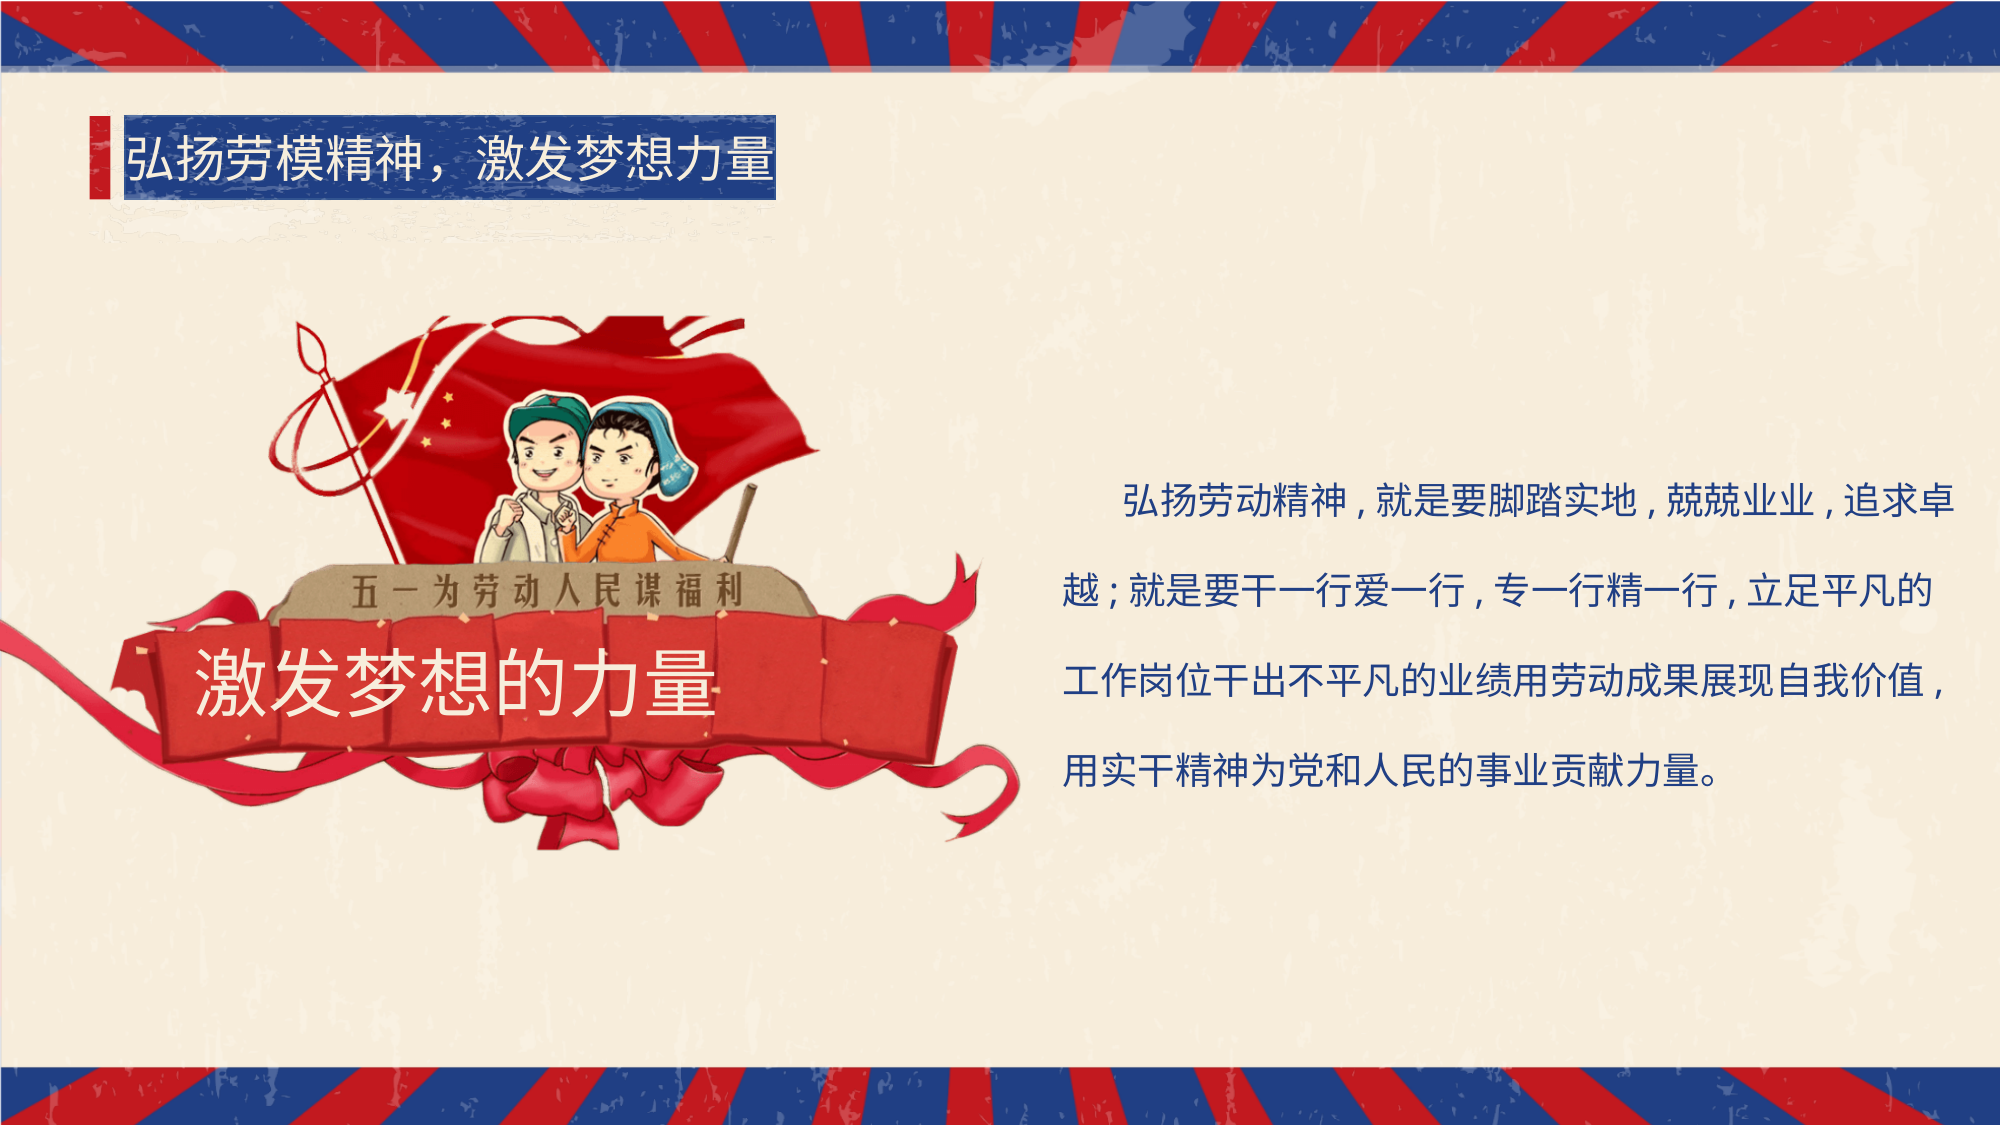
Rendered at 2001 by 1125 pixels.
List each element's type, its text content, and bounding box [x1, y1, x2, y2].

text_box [0, 271, 1103, 895]
text_box 弘扬劳动精神,就是要脚踏实地,兢兢业业,追求卓越;就是要干一行爱一行,专一行精一行,立足平凡的工作岗位干出不平凡的业绩用劳动成果展现自我价值,用实干精神为党和人民的事业贡献力量。 [1103, 424, 1982, 800]
picture [2, 2, 2000, 1125]
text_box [89, 110, 803, 243]
